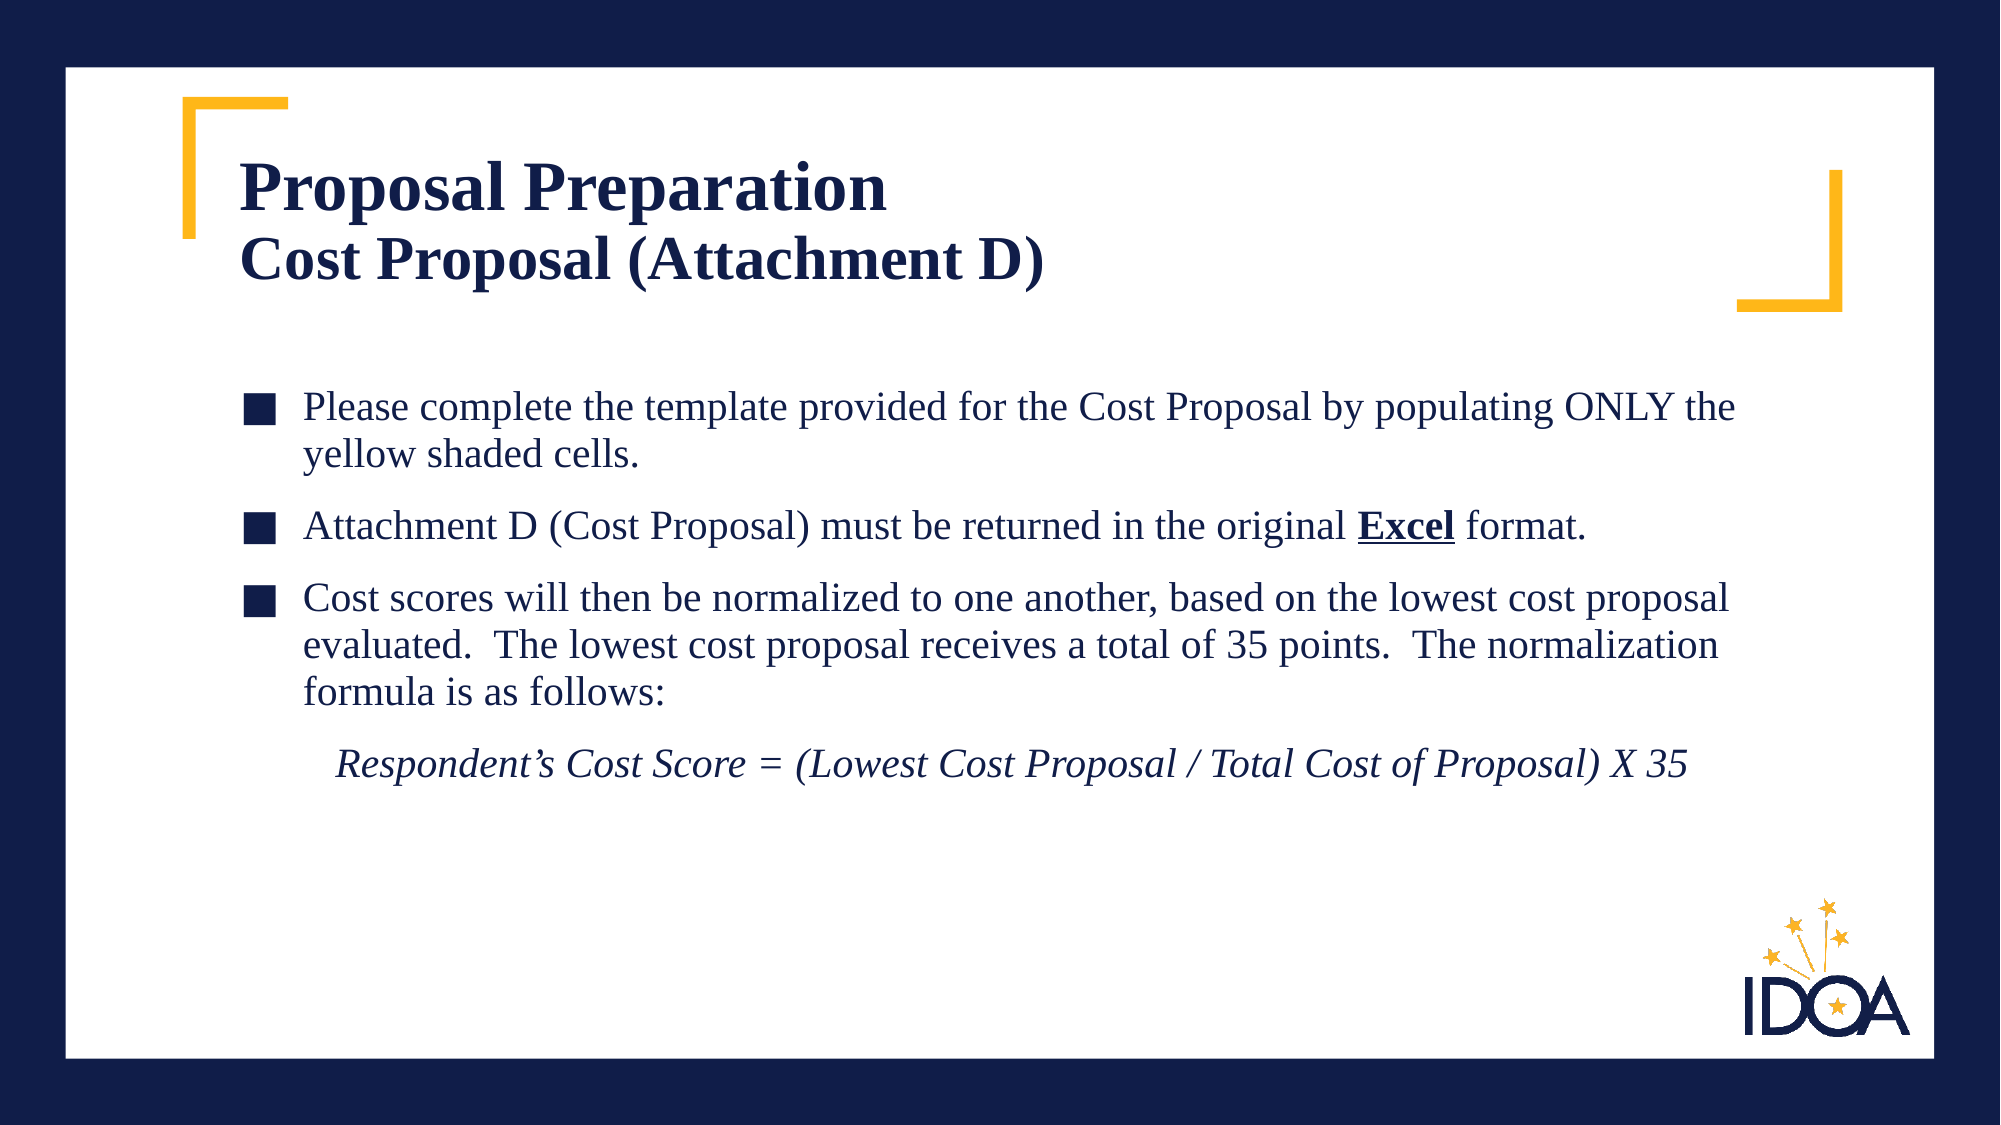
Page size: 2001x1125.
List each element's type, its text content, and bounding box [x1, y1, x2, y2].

picture [1702, 857, 1959, 1114]
title Proposal Preparation Cost Proposal (Attachment D) [225, 142, 1800, 279]
list Please complete the template provided for the Cost Proposal by populating ONLY the yellow shaded cells. Attachment D (Cost Proposal) must be returned in the original Excel format. Cost scores will then be normalized to one another, based on the lowest cost proposal evaluated. The lowest cost proposal receives a total of 35 points. The normalization formula is as follows: Respondent’s Cost Score = (Lowest Cost Proposal / Total Cost of Proposal) X 35 [225, 375, 1800, 963]
